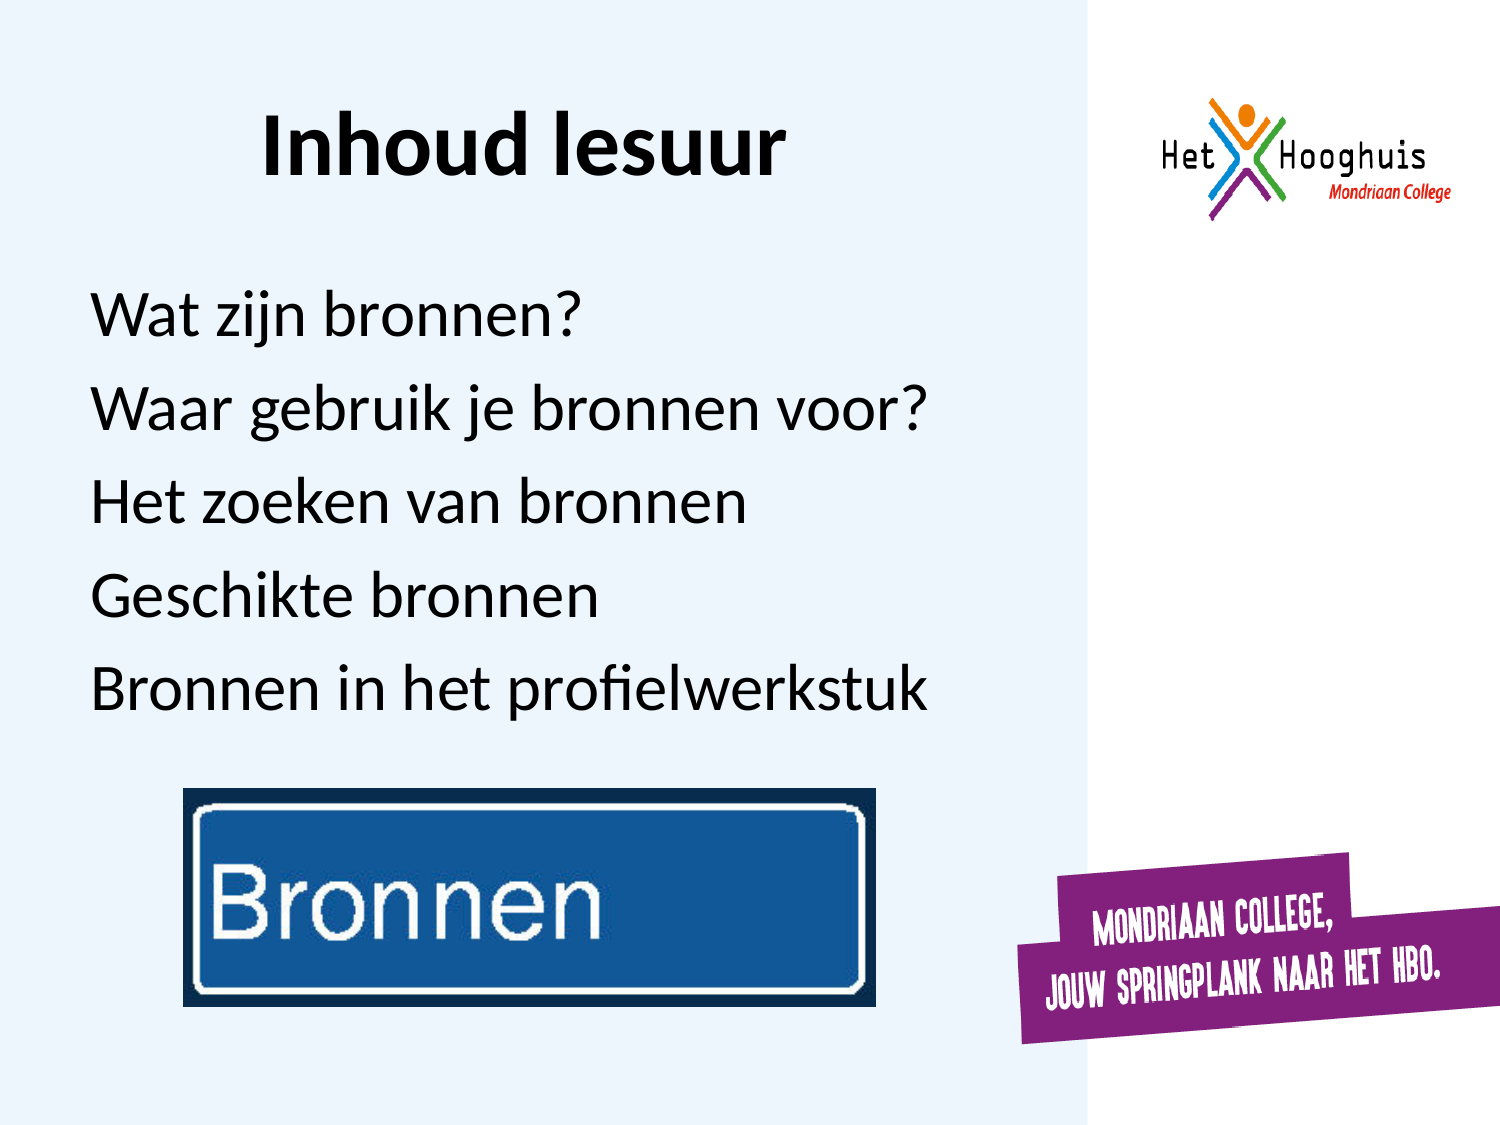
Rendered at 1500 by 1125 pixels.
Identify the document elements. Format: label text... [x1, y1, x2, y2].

picture [0, 0, 1500, 1125]
title Inhoud lesuur [75, 45, 975, 233]
list Wat zijn bronnen? Waar gebruik je bronnen voor? Het zoeken van bronnen Geschikte bronnen Bronnen in het profielwerkstuk [75, 262, 1425, 1005]
